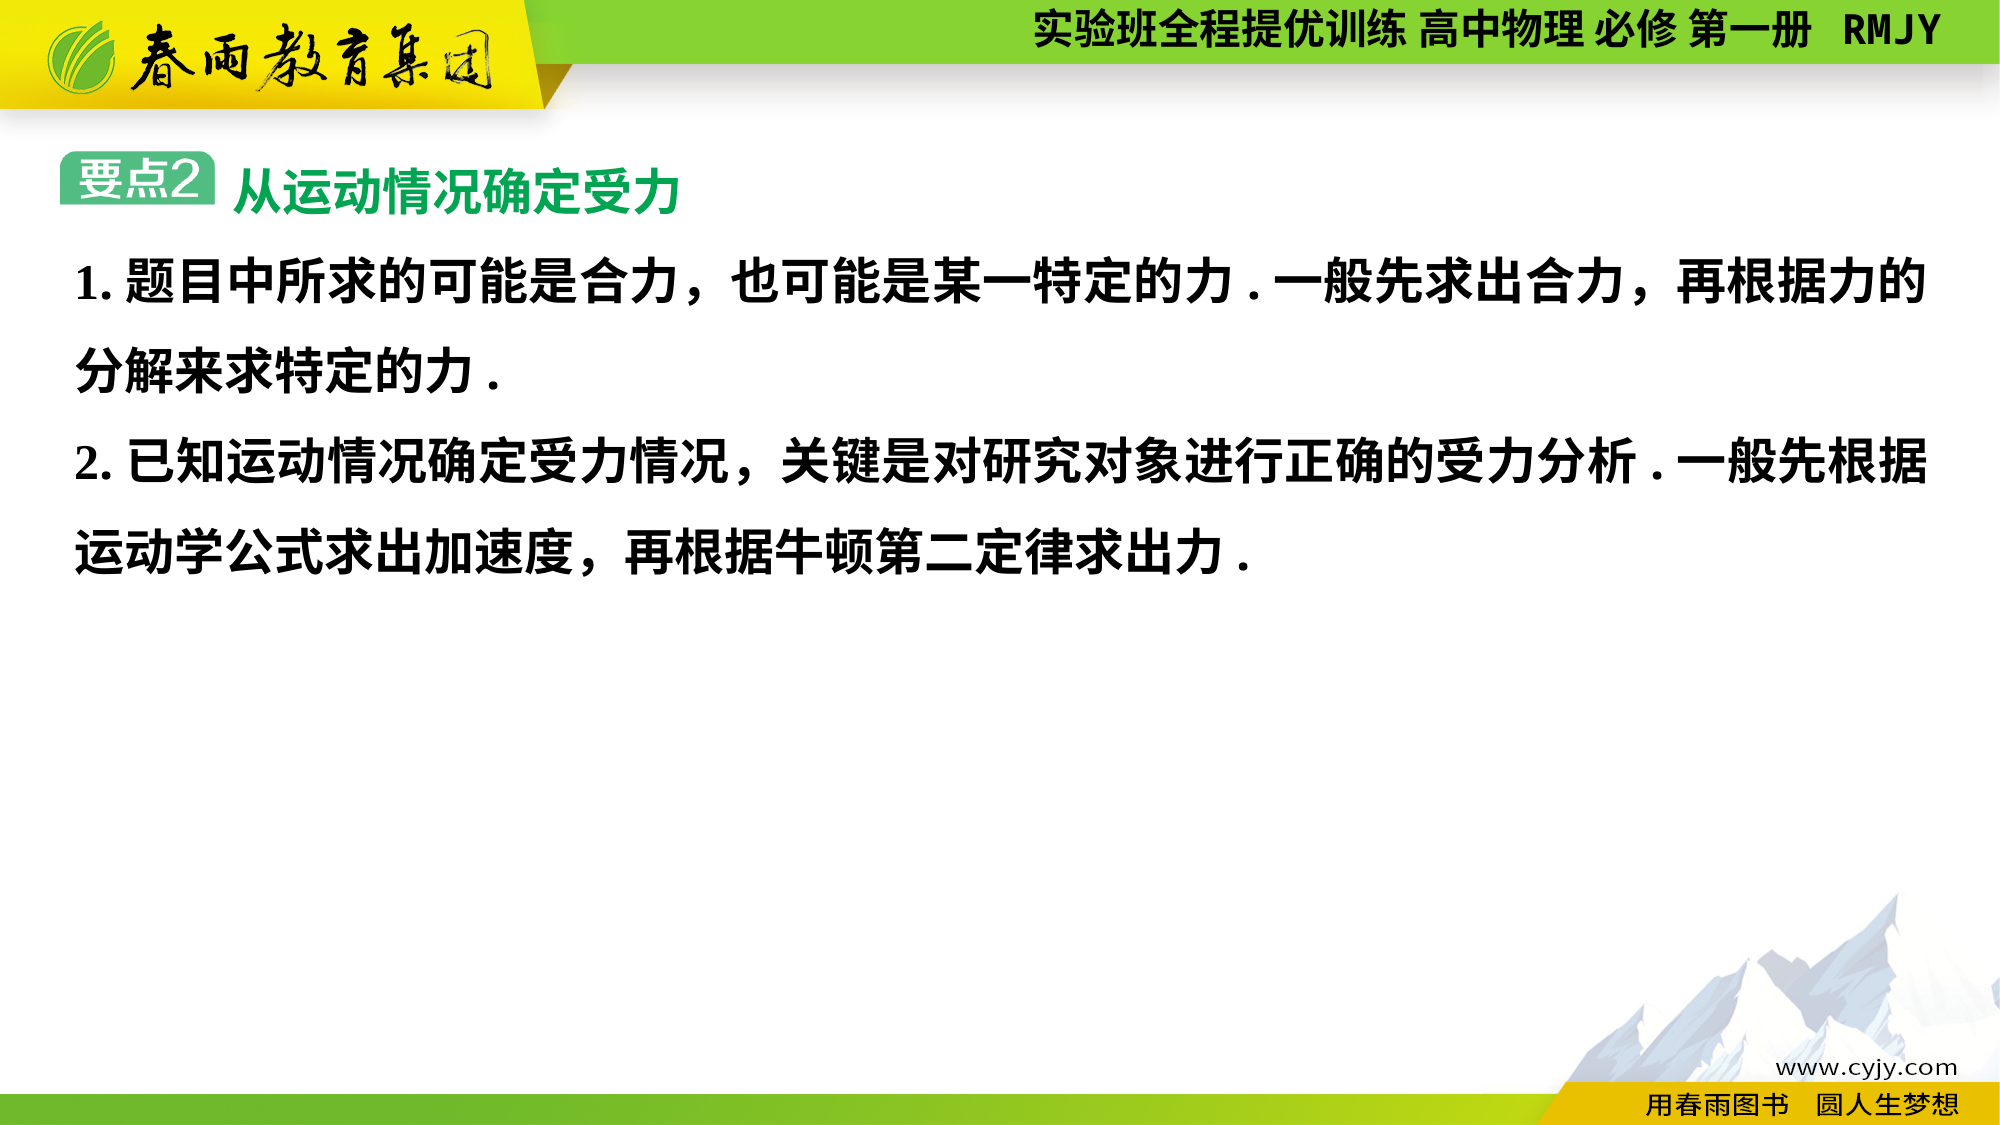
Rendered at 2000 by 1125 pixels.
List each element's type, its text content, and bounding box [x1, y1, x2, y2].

picture [0, 0, 2000, 1125]
list 从运动情况确定受力 1.题目中所求的可能是合力，也可能是某一特定的力.一般先求出合力，再根据力的分解来求特定的力. 2.已知运动情况确定受力情况，关键是对研究对象进行正确的受力分析.一般先根据运动学公式求出加速度，再根据牛顿第二定律求出力. [59, 122, 1944, 592]
